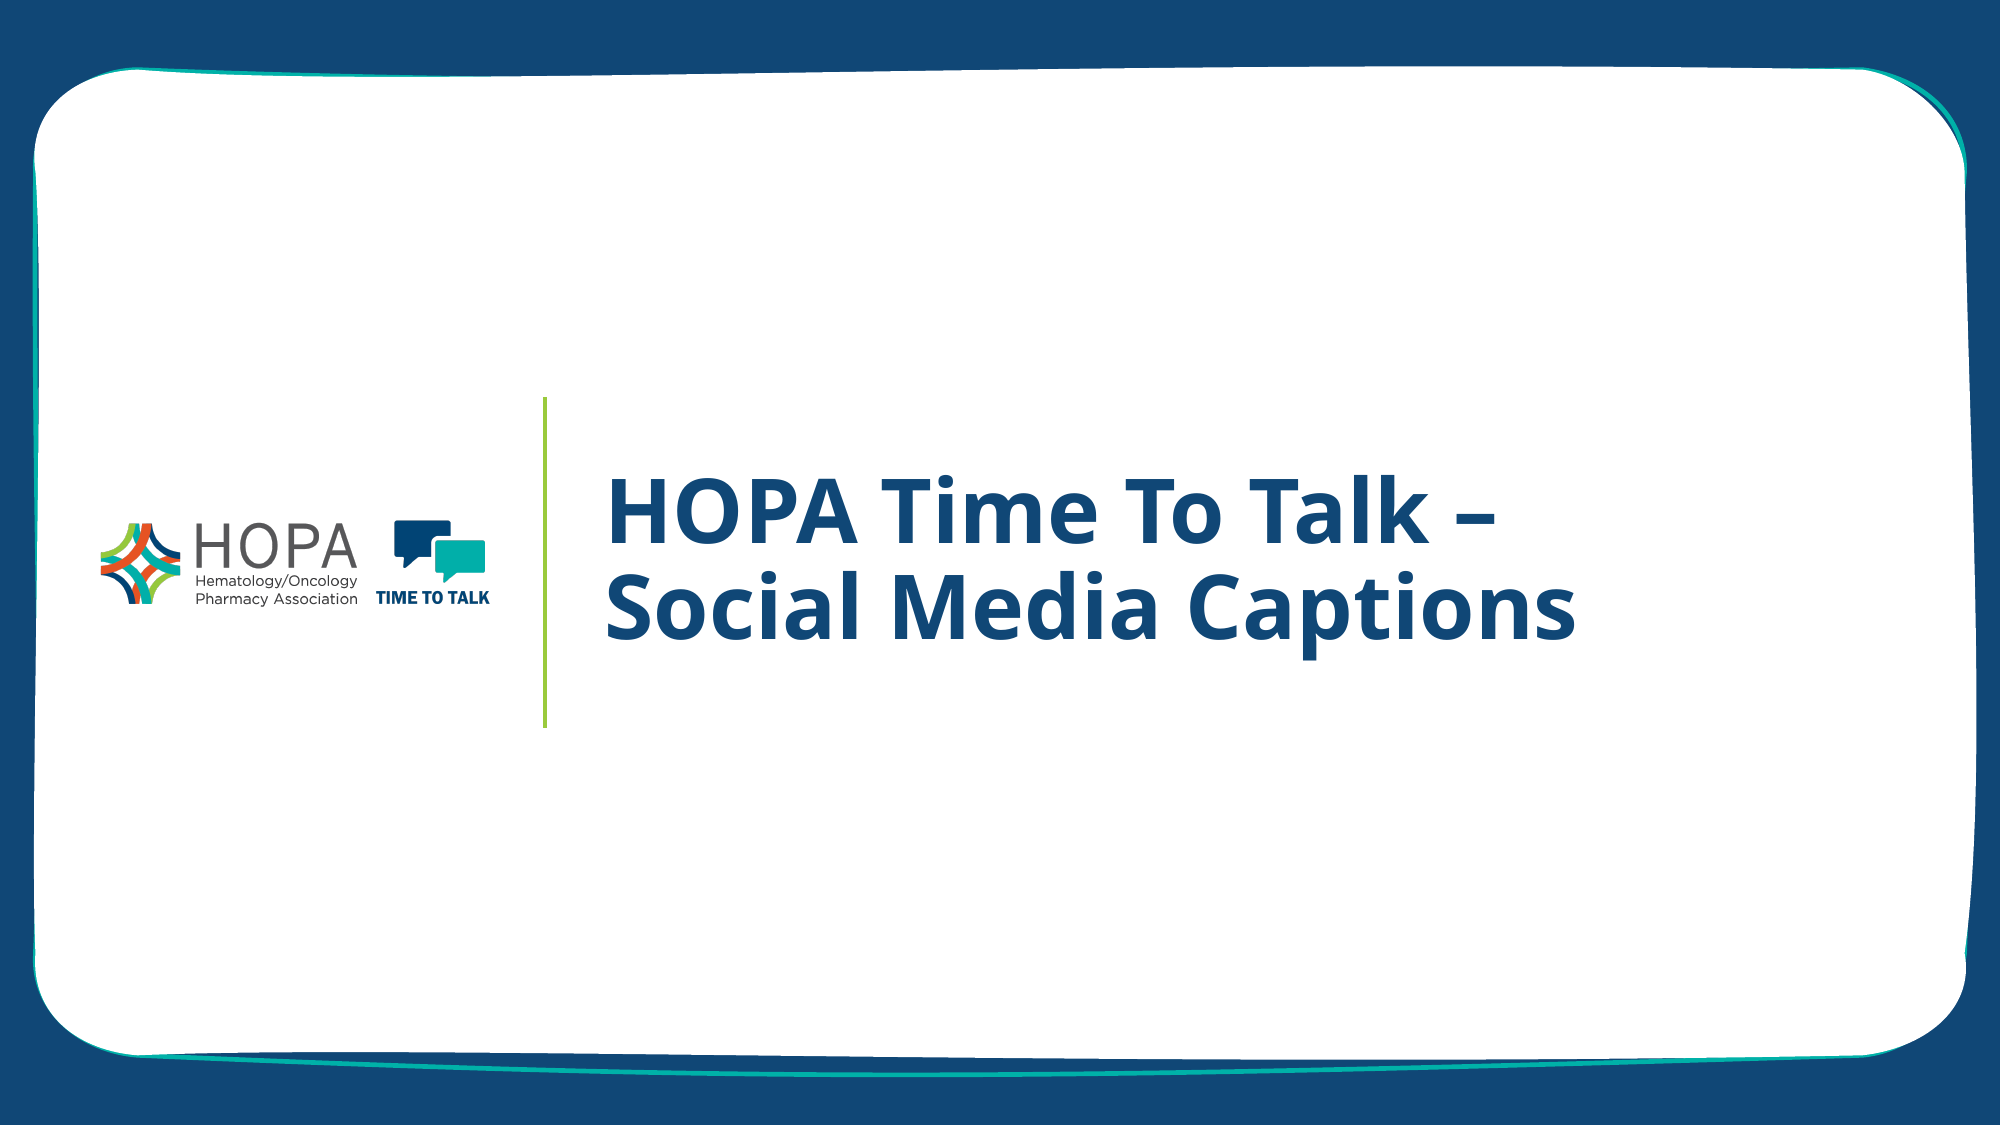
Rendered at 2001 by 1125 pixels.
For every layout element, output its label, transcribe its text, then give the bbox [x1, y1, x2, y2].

title HOPA Time To Talk – Social Media Captions [604, 94, 1910, 1031]
picture [90, 510, 496, 614]
